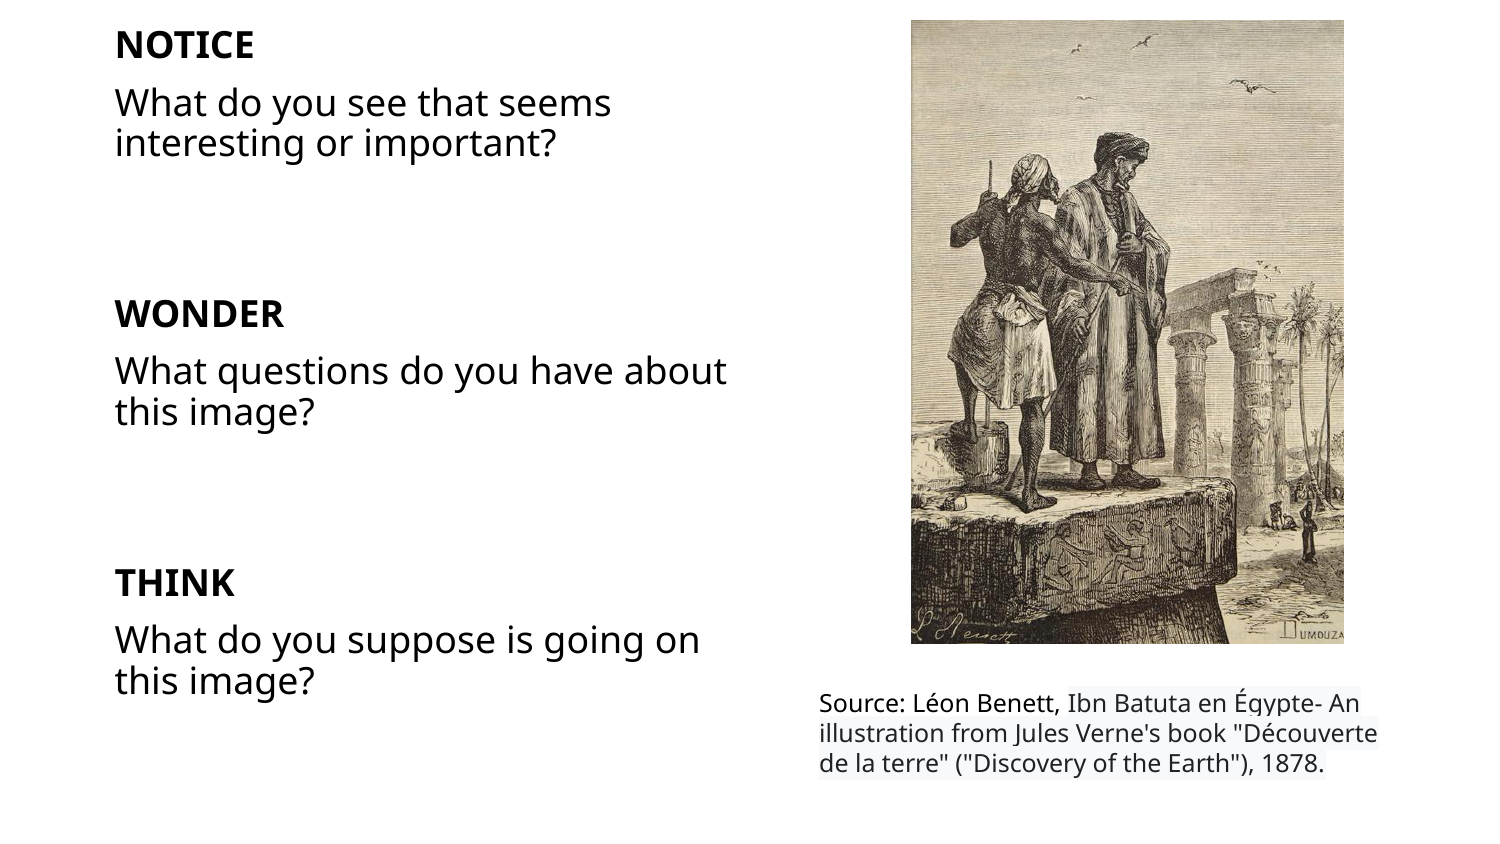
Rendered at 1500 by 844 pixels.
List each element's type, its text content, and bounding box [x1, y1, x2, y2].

picture [911, 20, 1344, 644]
text_box Source: Léon Benett, Ibn Batuta en Égypte- An illustration from Jules Verne's book "Découverte de la terre" ("Discovery of the Earth"), 1878. [804, 672, 1427, 793]
list NOTICE What do you see that seems interesting or important? WONDER What questions do you have about this image? THINK What do you suppose is going on this image? [103, 20, 760, 811]
